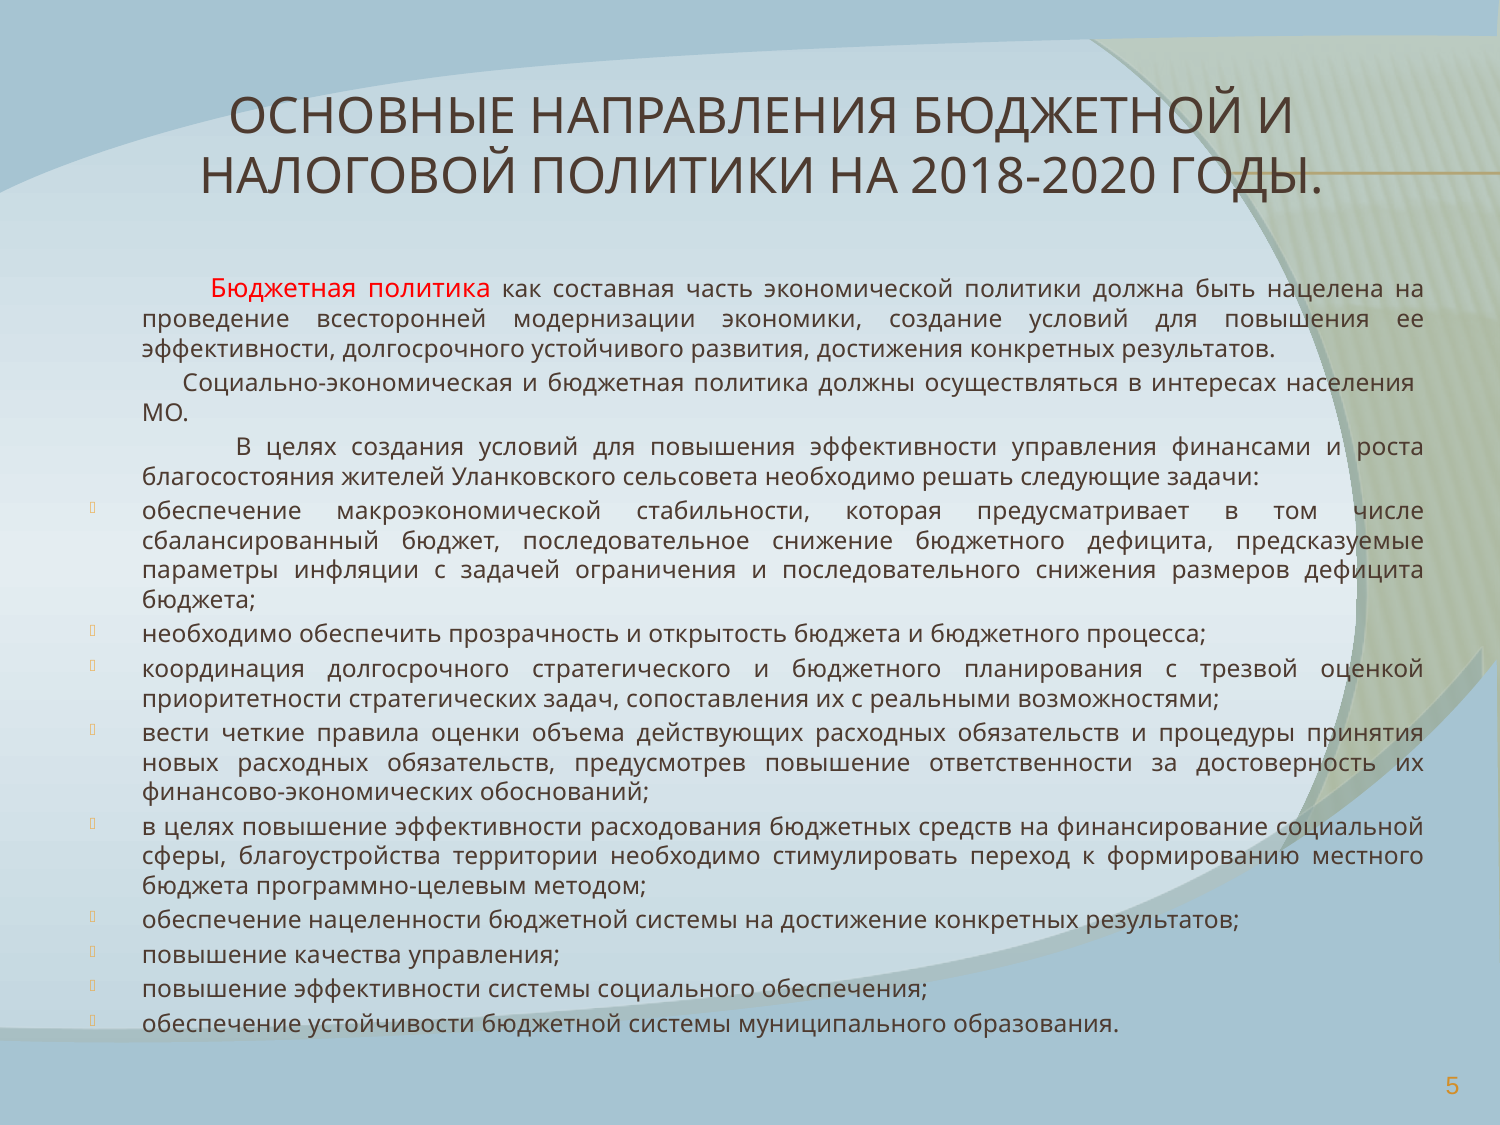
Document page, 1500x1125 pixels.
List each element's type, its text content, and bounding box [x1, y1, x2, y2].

title ОСНОВНЫЕ НАПРАВЛЕНИЯ БЮДЖЕТНОЙ И НАЛОГОВОЙ ПОЛИТИКИ НА 2018-2020 ГОДЫ. [50, 75, 1475, 213]
slide_number 5 [1350, 1061, 1475, 1103]
list Бюджетная политика как составная часть экономической политики должна быть нацелена на проведение всесторонней модернизации экономики, создание условий для повышения ее эффективности, долгосрочного устойчивого развития, достижения конкретных результатов. Социально-экономическая и бюджетная политика должны осуществляться в интересах населения МО. В целях создания условий для повышения эффективности управления финансами и роста благосостояния жителей Уланковского сельсовета необходимо решать следующие задачи: обеспечение макроэкономической стабильности, которая предусматривает в том числе сбалансированный бюджет, последовательное снижение бюджетного дефицита, предсказуемые параметры инфляции с задачей ограничения и последовательного снижения размеров дефицита бюджета; необходимо обеспечить прозрачность и открытость бюджета и бюджетного процесса; координация долгосрочного стратегического и бюджетного планирования с трезвой оценкой приоритетности стратегических задач, сопоставления их с реальными возможностями; вести четкие правила оценки объема действующих расходных обязательств и процедуры принятия новых расходных обязательств, предусмотрев повышение ответственности за достоверность их финансово-экономических обоснований; в целях повышение эффективности расходования бюджетных средств на финансирование социальной сферы, благоустройства территории необходимо стимулировать переход к формированию местного бюджета программно-целевым методом; обеспечение нацеленности бюджетной системы на достижение конкретных результатов; повышение качества управления; повышение эффективности системы социального обеспечения; обеспечение устойчивости бюджетной системы муниципального образования. [75, 264, 1442, 1059]
